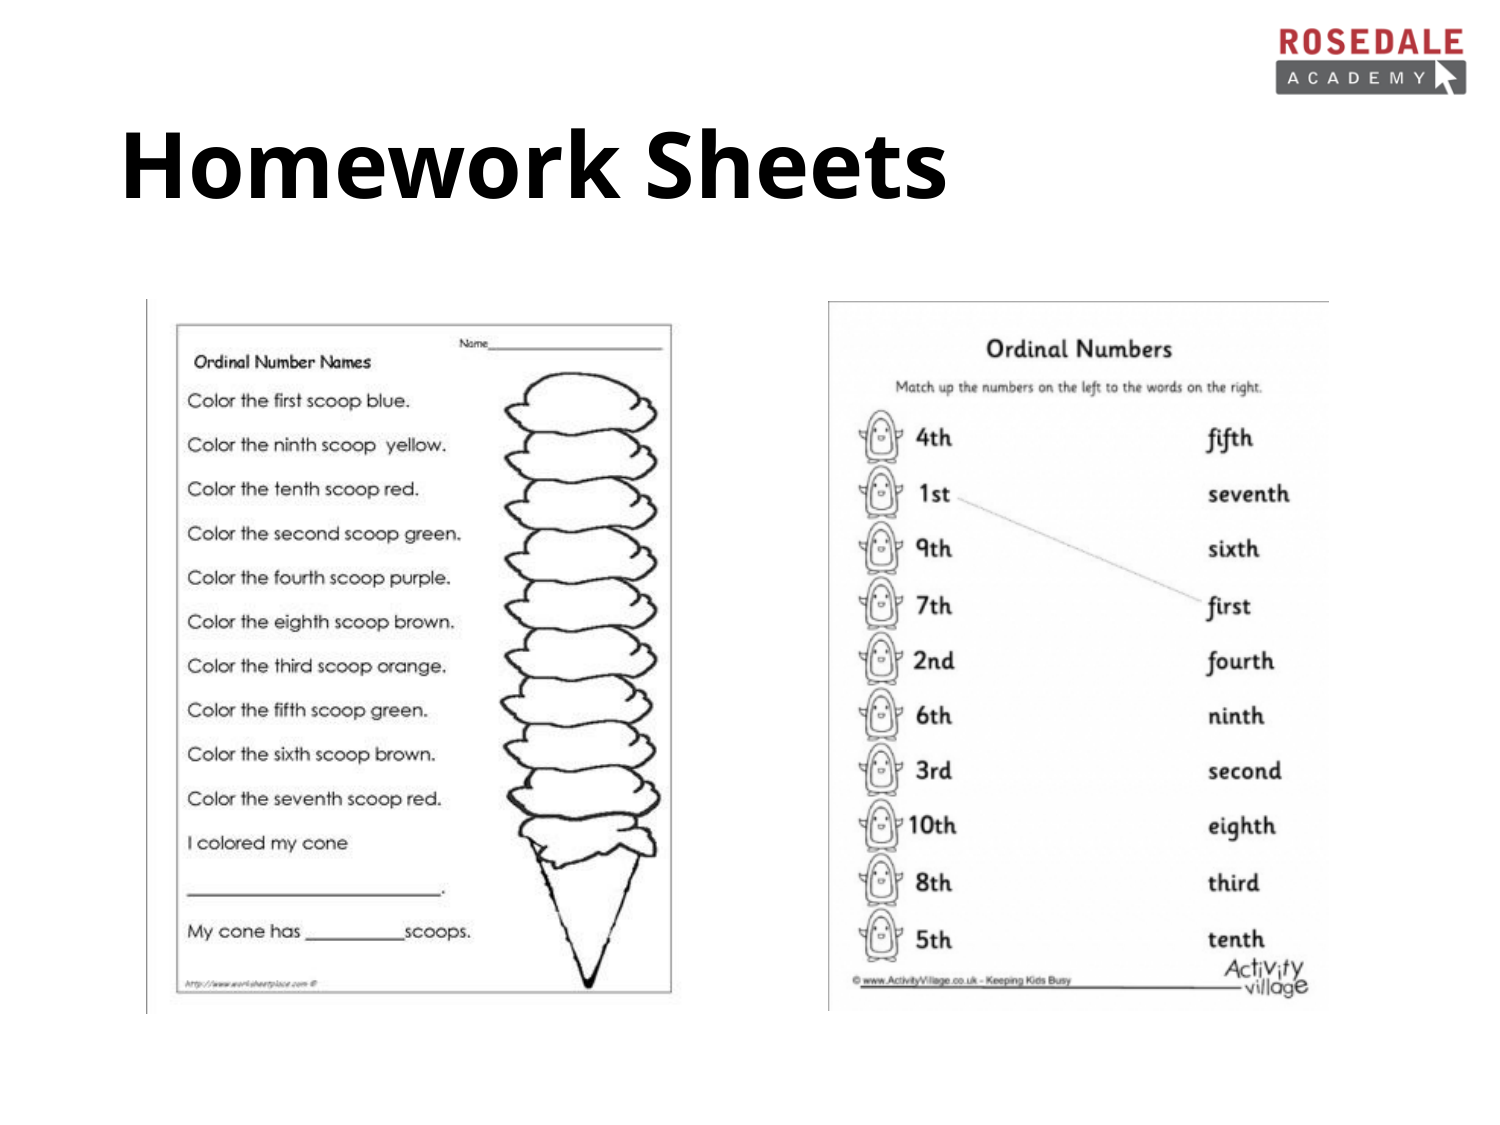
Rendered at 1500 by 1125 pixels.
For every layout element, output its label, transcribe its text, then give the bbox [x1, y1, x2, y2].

picture [1269, 22, 1472, 100]
title Homework Sheets [103, 59, 1397, 278]
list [828, 301, 1329, 1011]
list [146, 299, 698, 1014]
